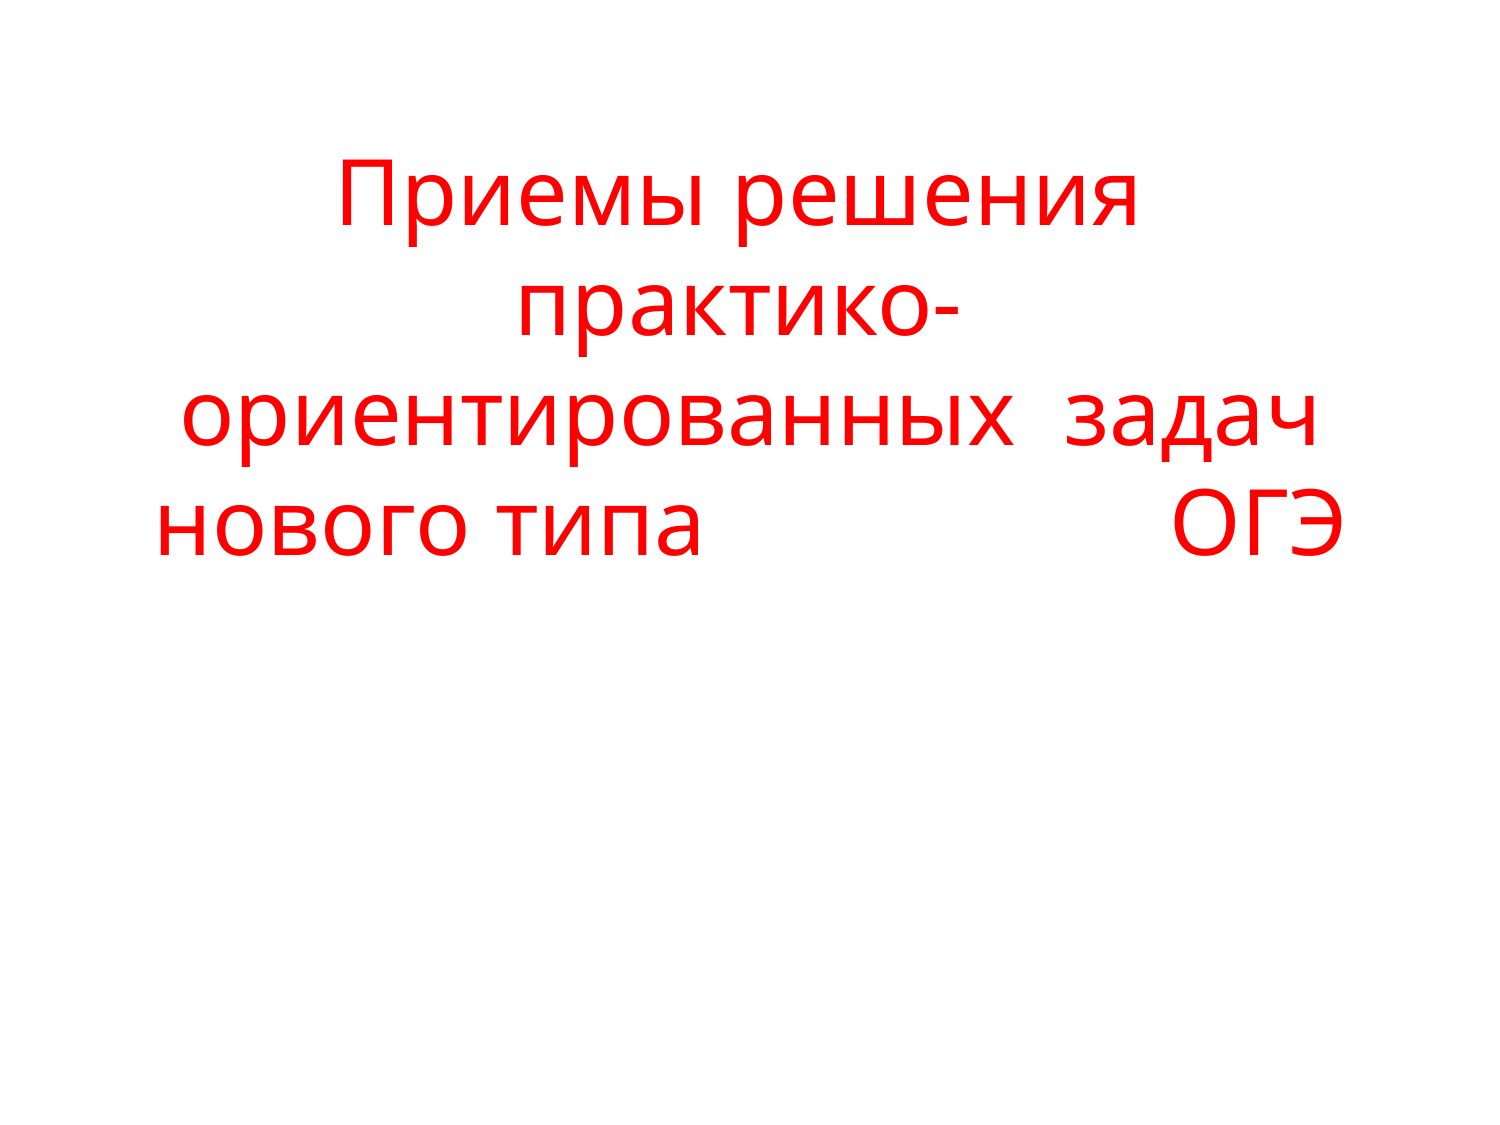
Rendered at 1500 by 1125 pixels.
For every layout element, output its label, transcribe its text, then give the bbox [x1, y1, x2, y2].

title Приемы решения практико- ориентированных задач нового типа ОГЭ [135, 131, 1365, 574]
